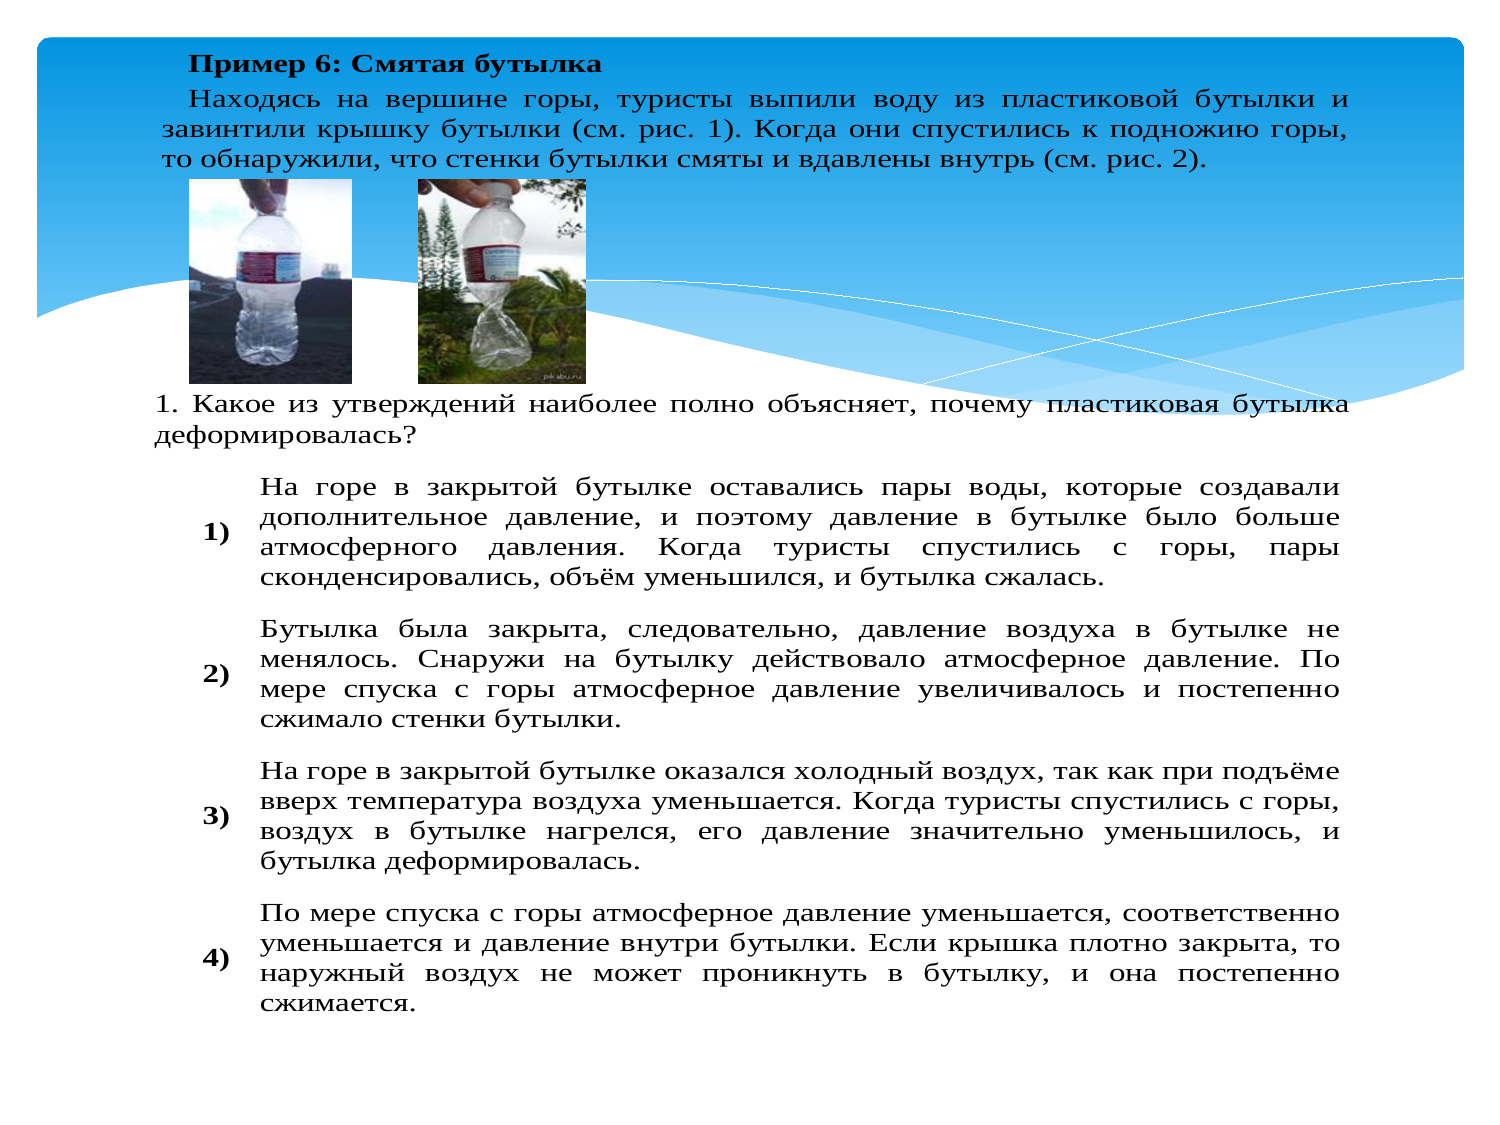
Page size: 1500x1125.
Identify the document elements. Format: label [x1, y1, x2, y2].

list [147, 42, 1365, 1083]
